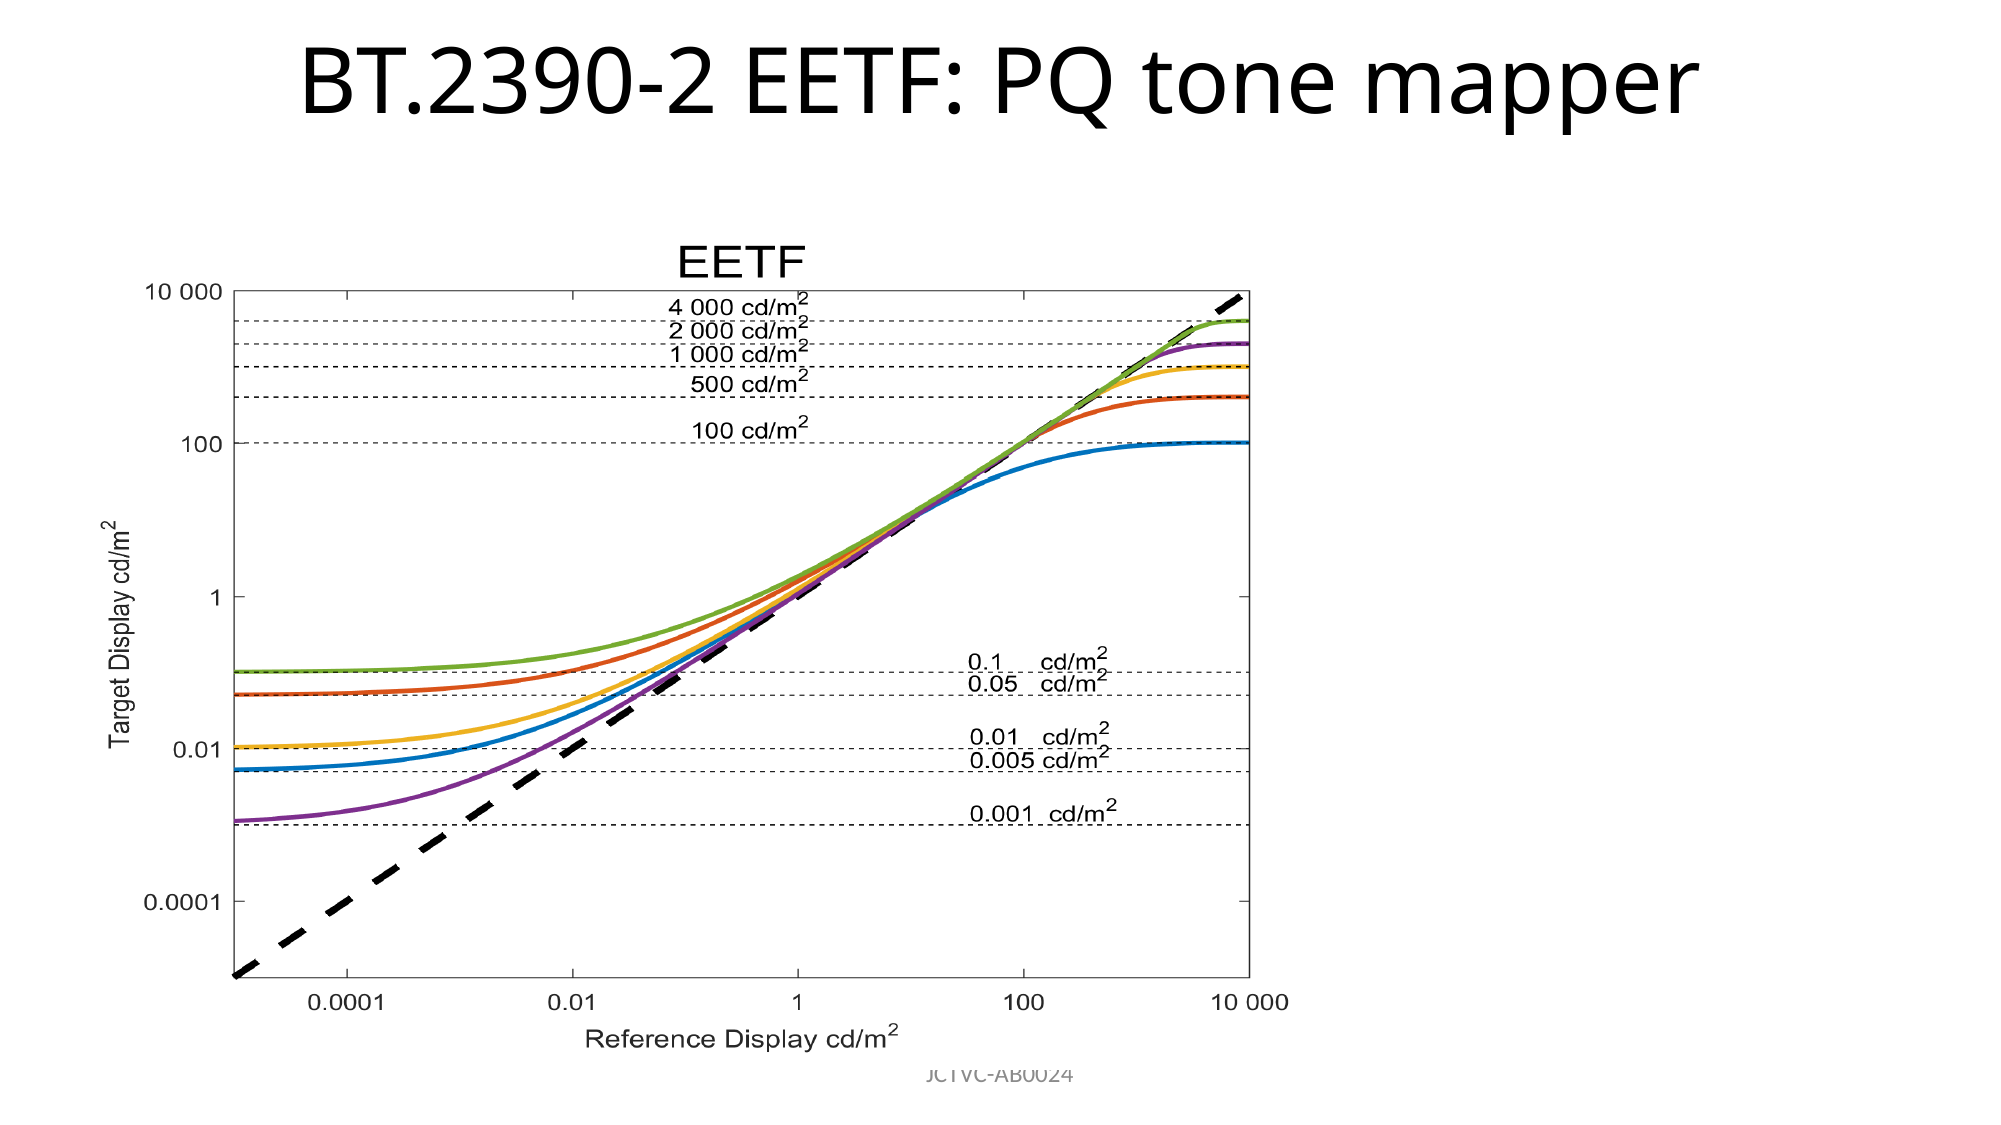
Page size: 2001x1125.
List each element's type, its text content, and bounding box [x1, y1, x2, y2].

footer JCTVC-AB0024 [662, 1070, 1338, 1103]
title BT.2390-2 EETF: PQ tone mapper [137, 0, 1863, 169]
picture [63, 224, 1373, 1070]
